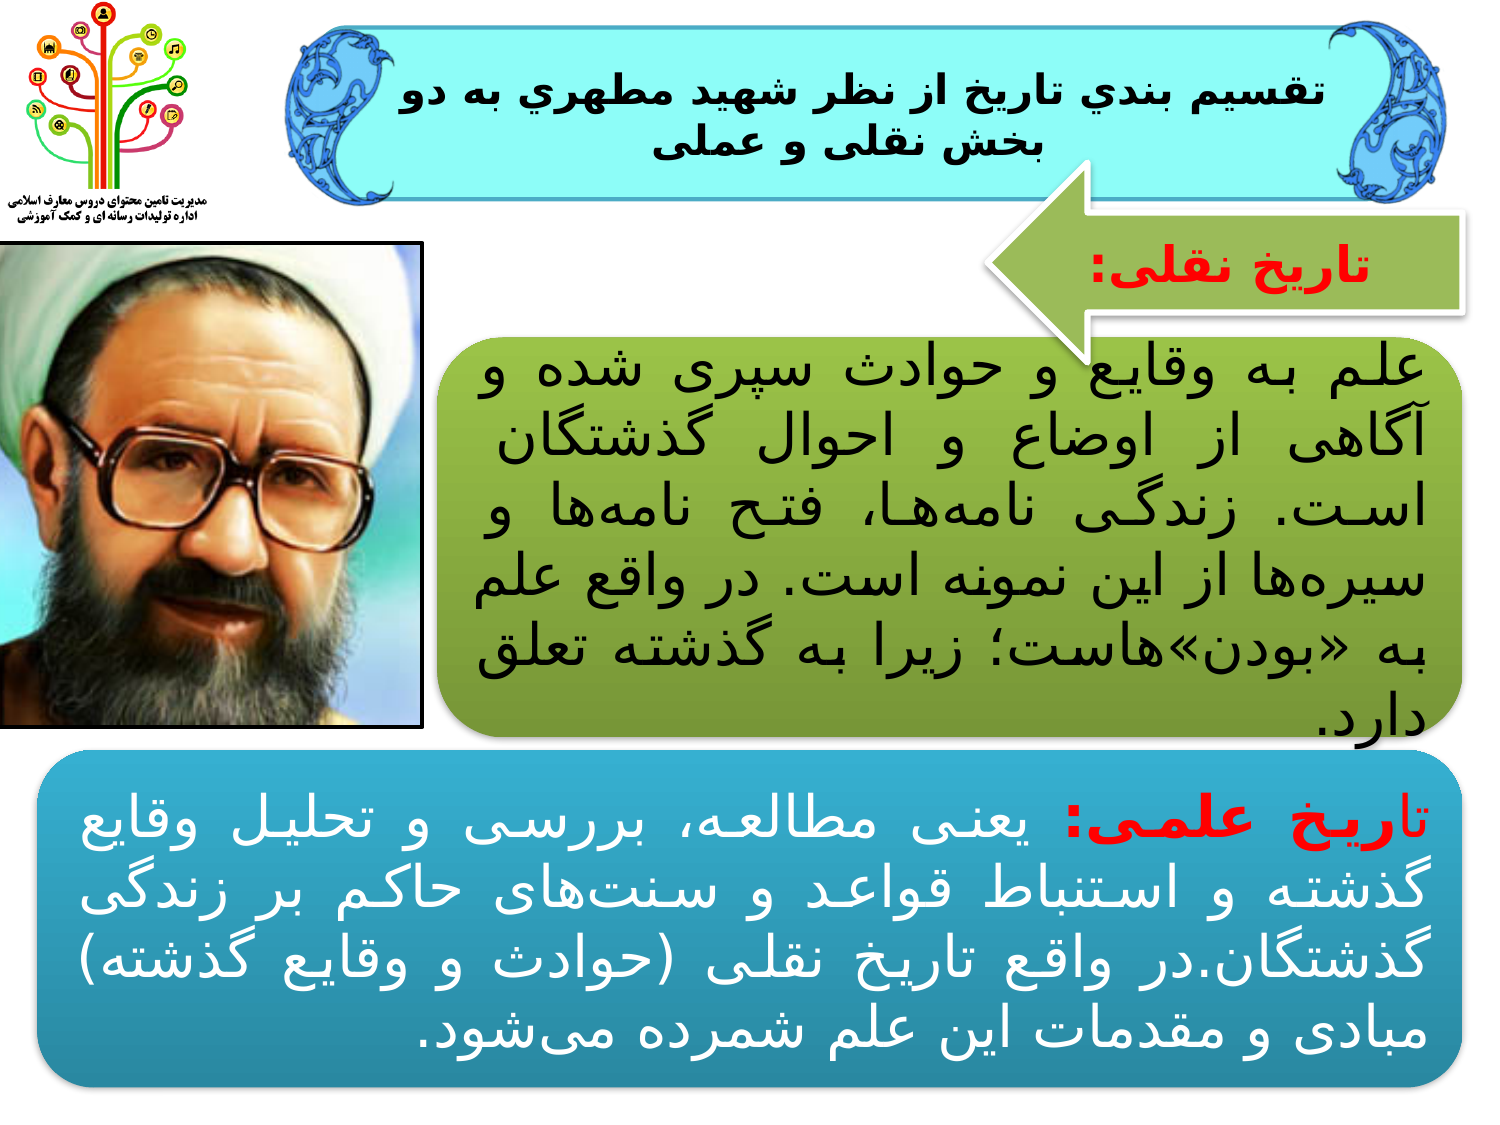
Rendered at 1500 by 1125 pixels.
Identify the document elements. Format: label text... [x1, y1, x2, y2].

text_box تقسیم بندي تاريخ از نظر شهيد مطهري به دو بخش نقلی و عملی [395, 25, 1320, 202]
text_box علم به وقایع و حوادث سپری شده و آگاهی از اوضاع و احوال گذشتگان است. زندگی نامه‌ها، فتح نامه‌ها و سیره‌ها از این نمونه است. در واقع علم به «بودن»هاست؛ زیرا به گذشته تعلق دارد. [437, 337, 1463, 738]
picture [0, 0, 213, 229]
picture [1314, 9, 1462, 209]
picture [0, 244, 421, 726]
picture [275, 26, 406, 212]
text_box تاریخ علمی: یعنی مطالعه، بررسی و تحلیل وقایع گذشته و استنباط قواعد و سنت‌های حاکم بر زندگی گذشتگان.در واقع تاریخ نقلی (حوادث و وقایع گذشته) مبادی و مقدمات این علم شمرده می‌شود. [37, 749, 1463, 1088]
text_box تاریخ نقلی: [984, 159, 1466, 366]
